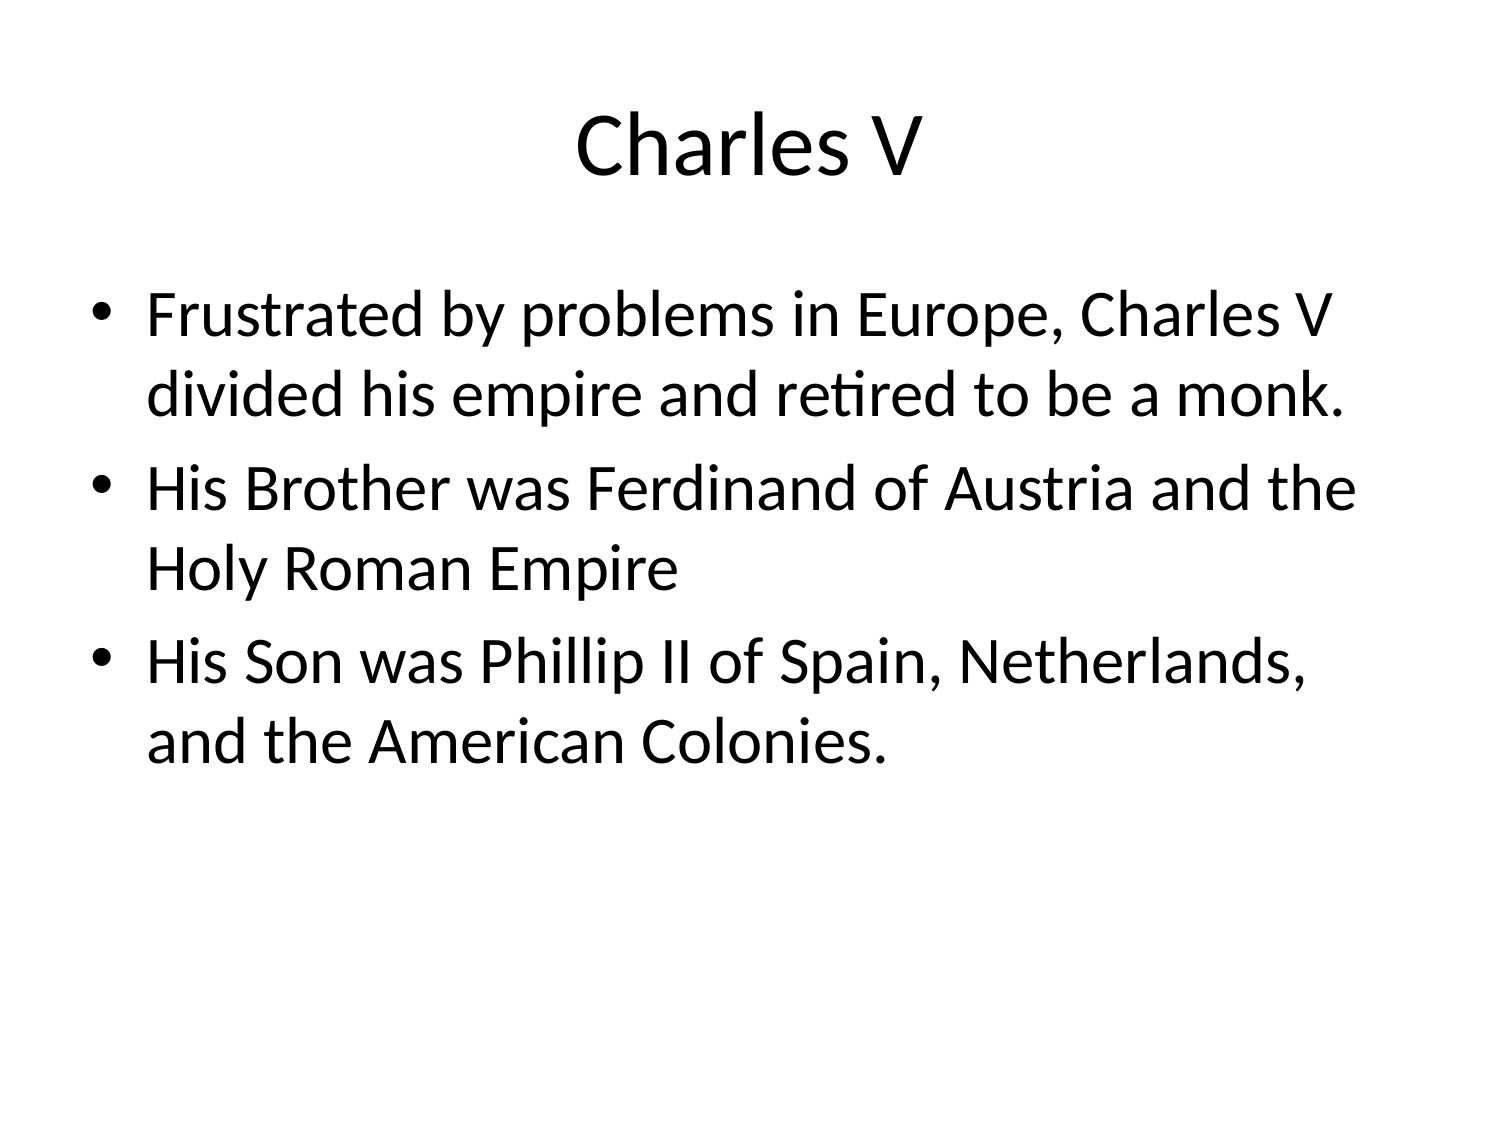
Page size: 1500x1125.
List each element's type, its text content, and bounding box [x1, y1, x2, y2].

list Frustrated by problems in Europe, Charles V divided his empire and retired to be a monk. His Brother was Ferdinand of Austria and the Holy Roman Empire His Son was Phillip II of Spain, Netherlands, and the American Colonies. [75, 262, 1425, 1005]
title Charles V [75, 45, 1425, 233]
